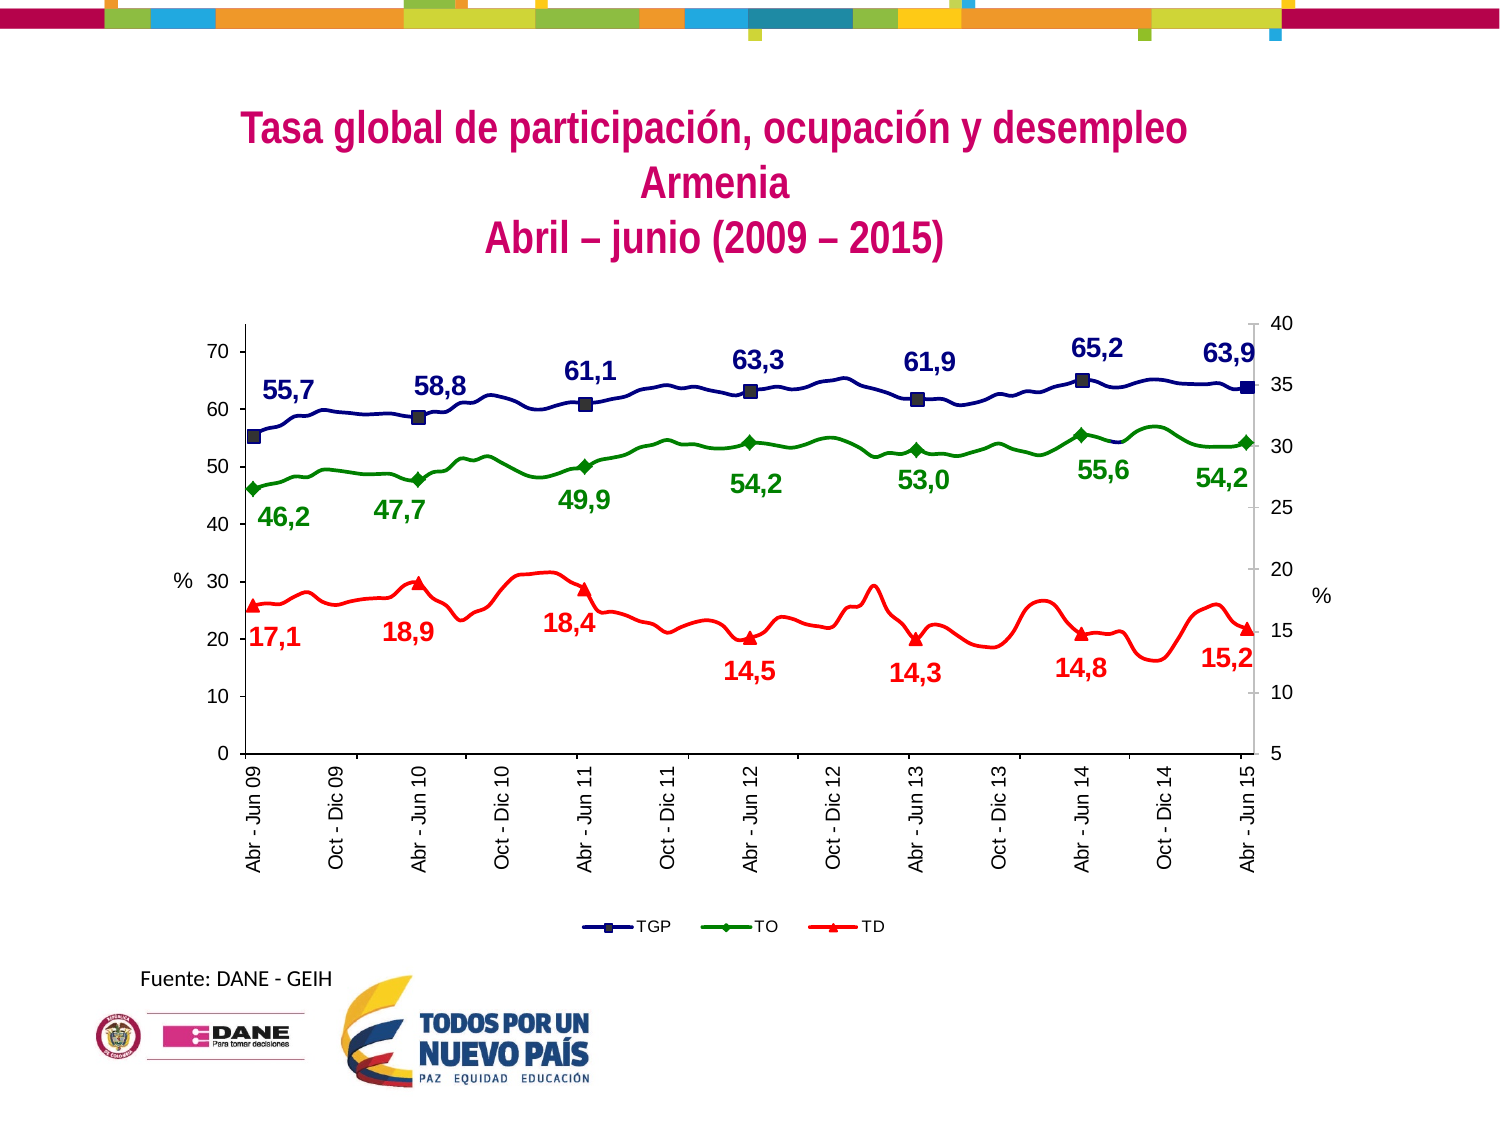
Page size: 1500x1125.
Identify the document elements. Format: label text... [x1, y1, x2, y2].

picture [52, 276, 1348, 1118]
picture [0, 0, 1500, 41]
text_box Tasa global de participación, ocupación y desempleo Armenia Abril – junio (2009 – 2015) [159, 90, 1270, 270]
text_box Fuente: DANE - GEIH [125, 955, 353, 998]
